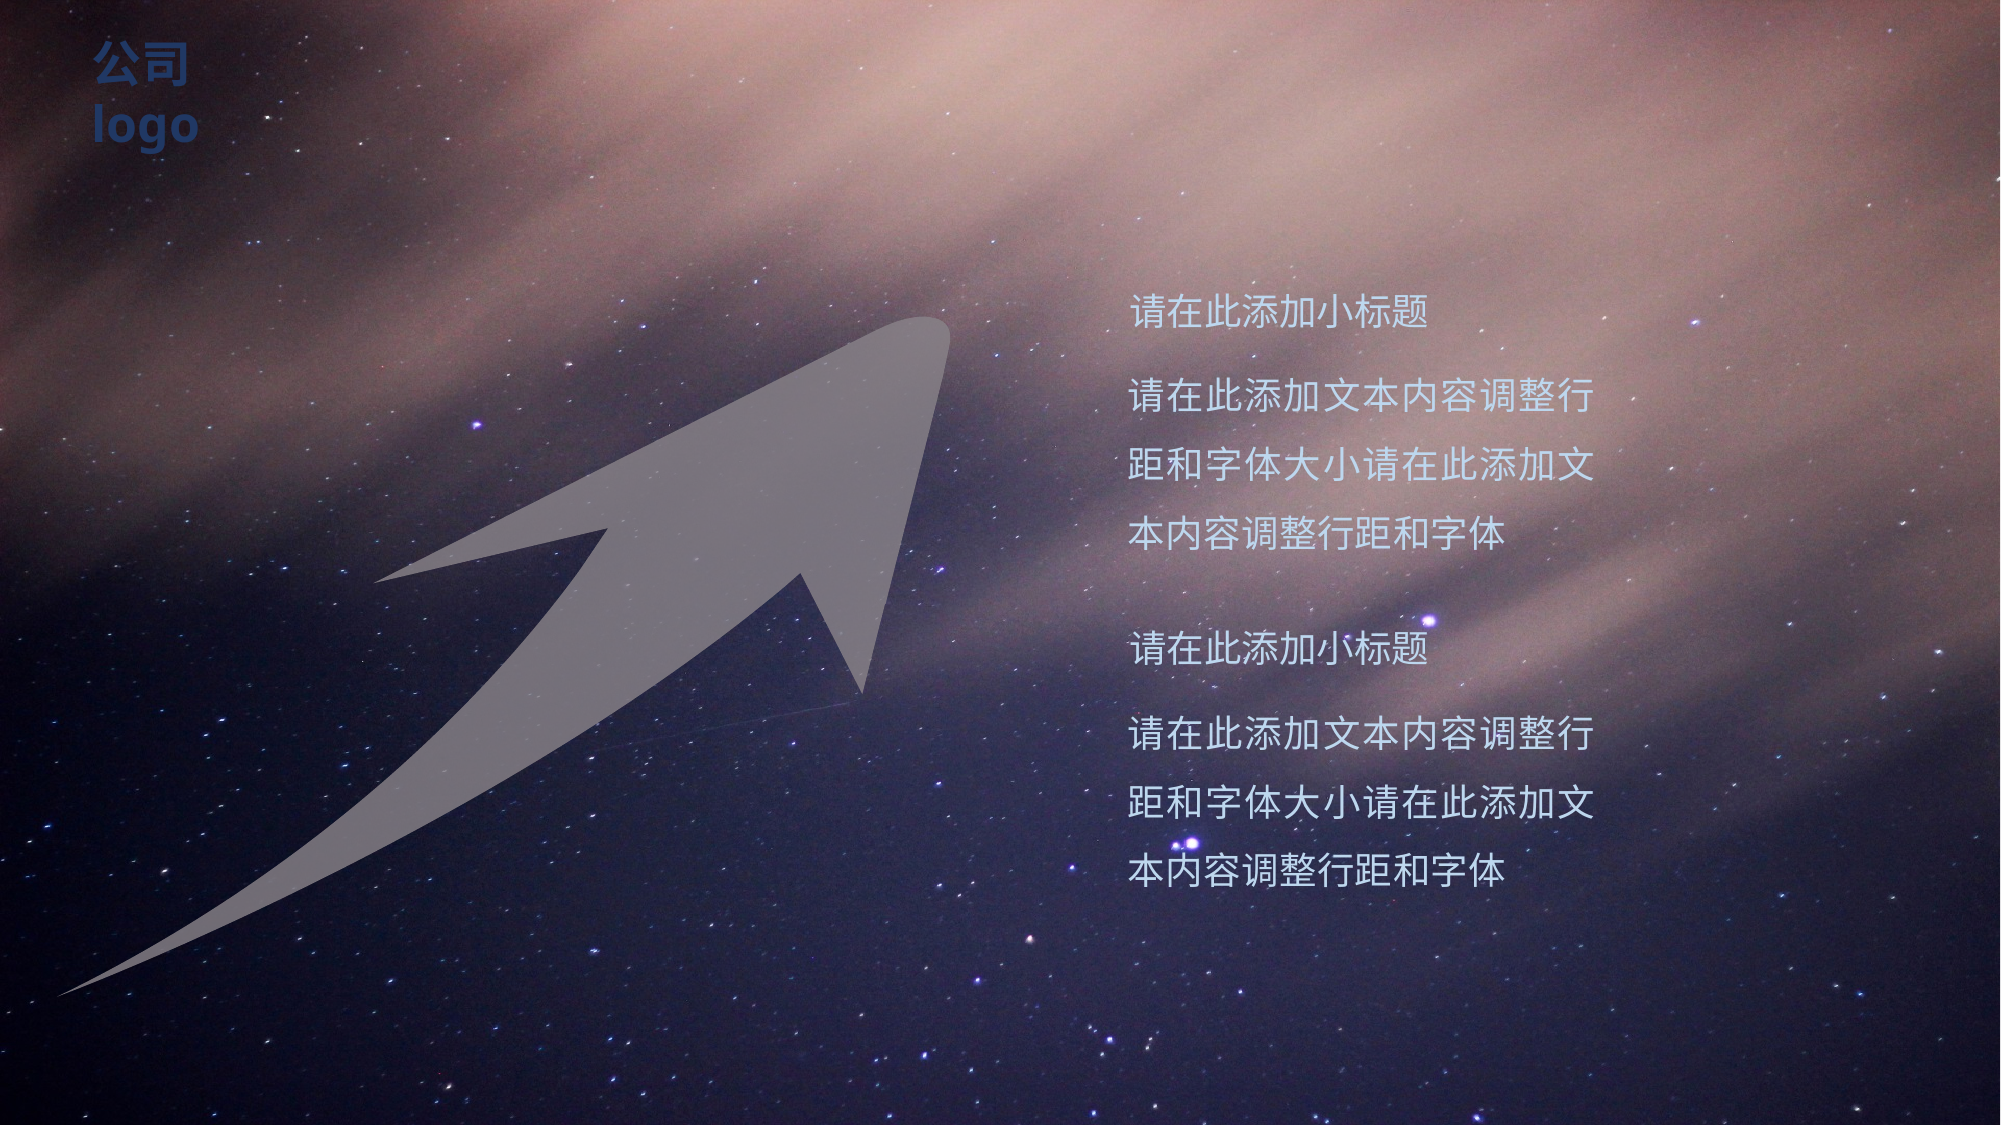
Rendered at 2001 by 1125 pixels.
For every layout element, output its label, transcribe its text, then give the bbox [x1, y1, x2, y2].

text_box 请在此添加文本内容调整行距和字体大小请在此添加文本内容调整行距和字体 [1112, 340, 1611, 631]
text_box 请在此添加小标题 [1114, 618, 1445, 678]
text_box 公司logo [76, 25, 281, 161]
picture [0, 0, 2001, 1125]
text_box 请在此添加小标题 [1114, 280, 1445, 341]
text_box [56, 315, 952, 998]
text_box 请在此添加文本内容调整行距和字体大小请在此添加文本内容调整行距和字体 [1112, 678, 1611, 969]
